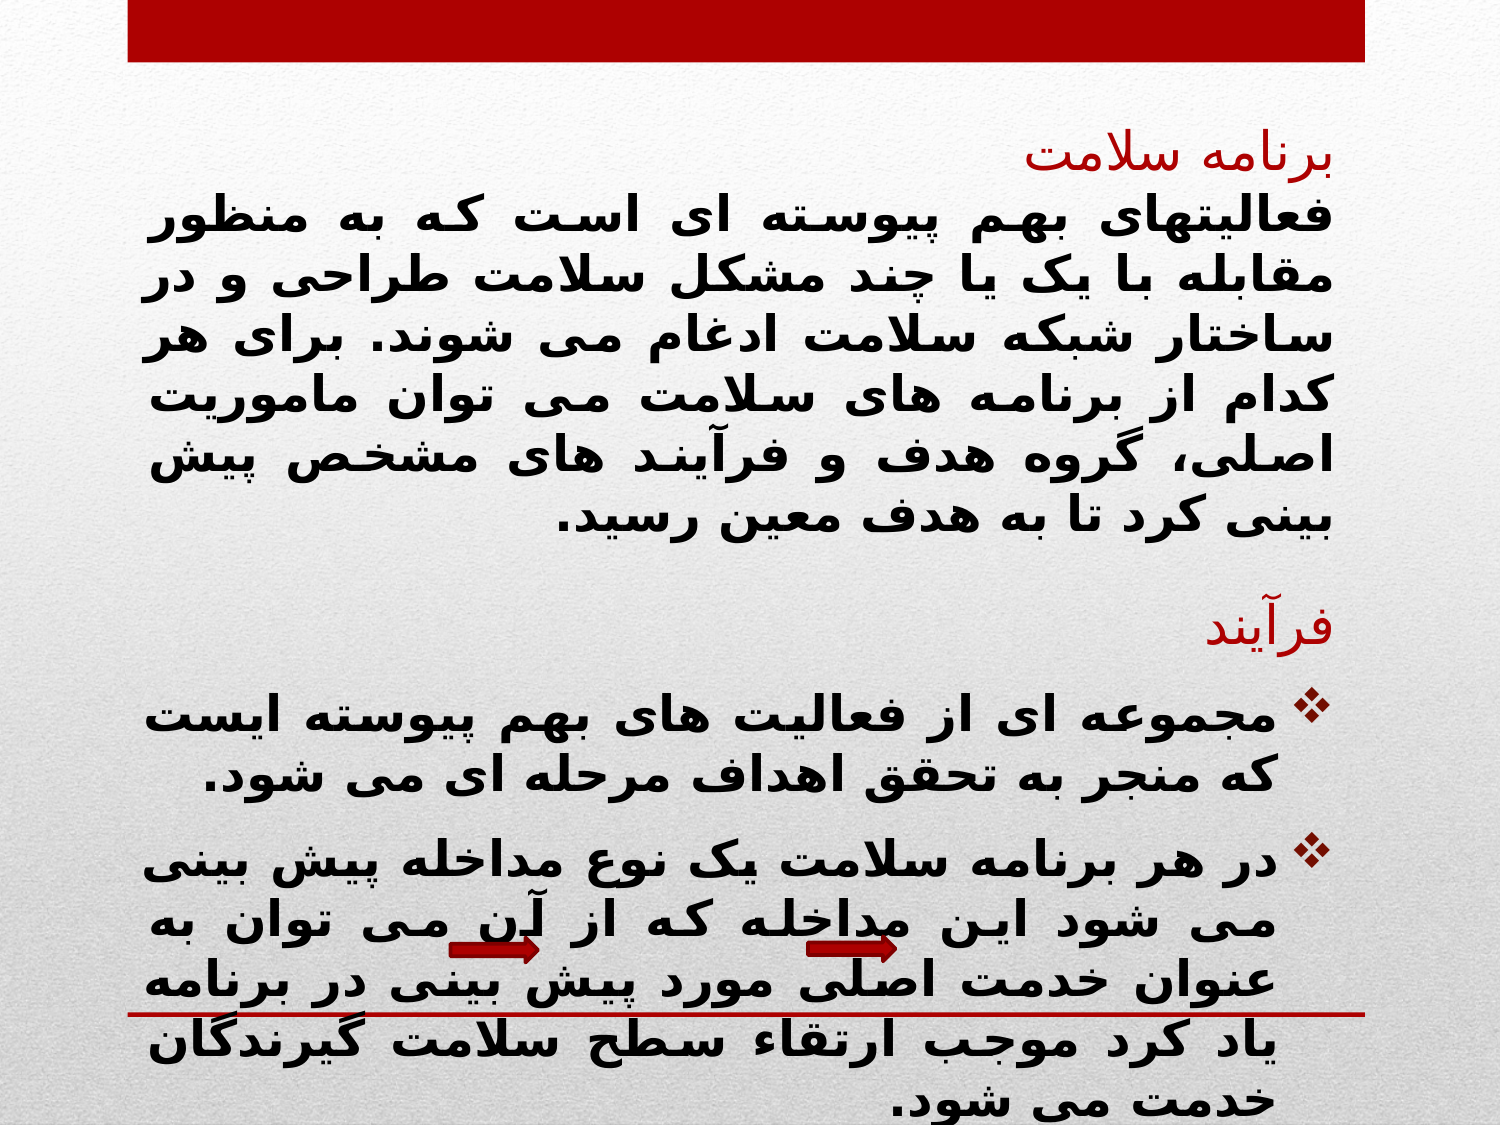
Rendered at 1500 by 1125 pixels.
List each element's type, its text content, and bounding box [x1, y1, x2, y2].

text_box [448, 935, 540, 965]
text_box [806, 934, 897, 963]
text_box برنامه سلامت فعالیتهای بهم پیوسته ای است که به منظور مقابله با یک یا چند مشکل سلامت طراحی و در ساختار شبکه سلامت ادغام می شوند. برای هر کدام از برنامه های سلامت می توان ماموریت اصلی، گروه هدف و فرآیند های مشخص پیش بینی کرد تا به هدف معین رسید. فرآیند مجموعه ای از فعالیت های بهم پیوسته ایست که منجر به تحقق اهداف مرحله ای می شود. در هر برنامه سلامت یک نوع مداخله پیش بینی می شود این مداخله که از آن می توان به عنوان خدمت اصلی مورد پیش بینی در برنامه یاد کرد موجب ارتقاء سطح سلامت گیرندگان خدمت می شود. اطفال زیر 6 سال تزریق واکسن ایمن سازی [125, 108, 1350, 1125]
